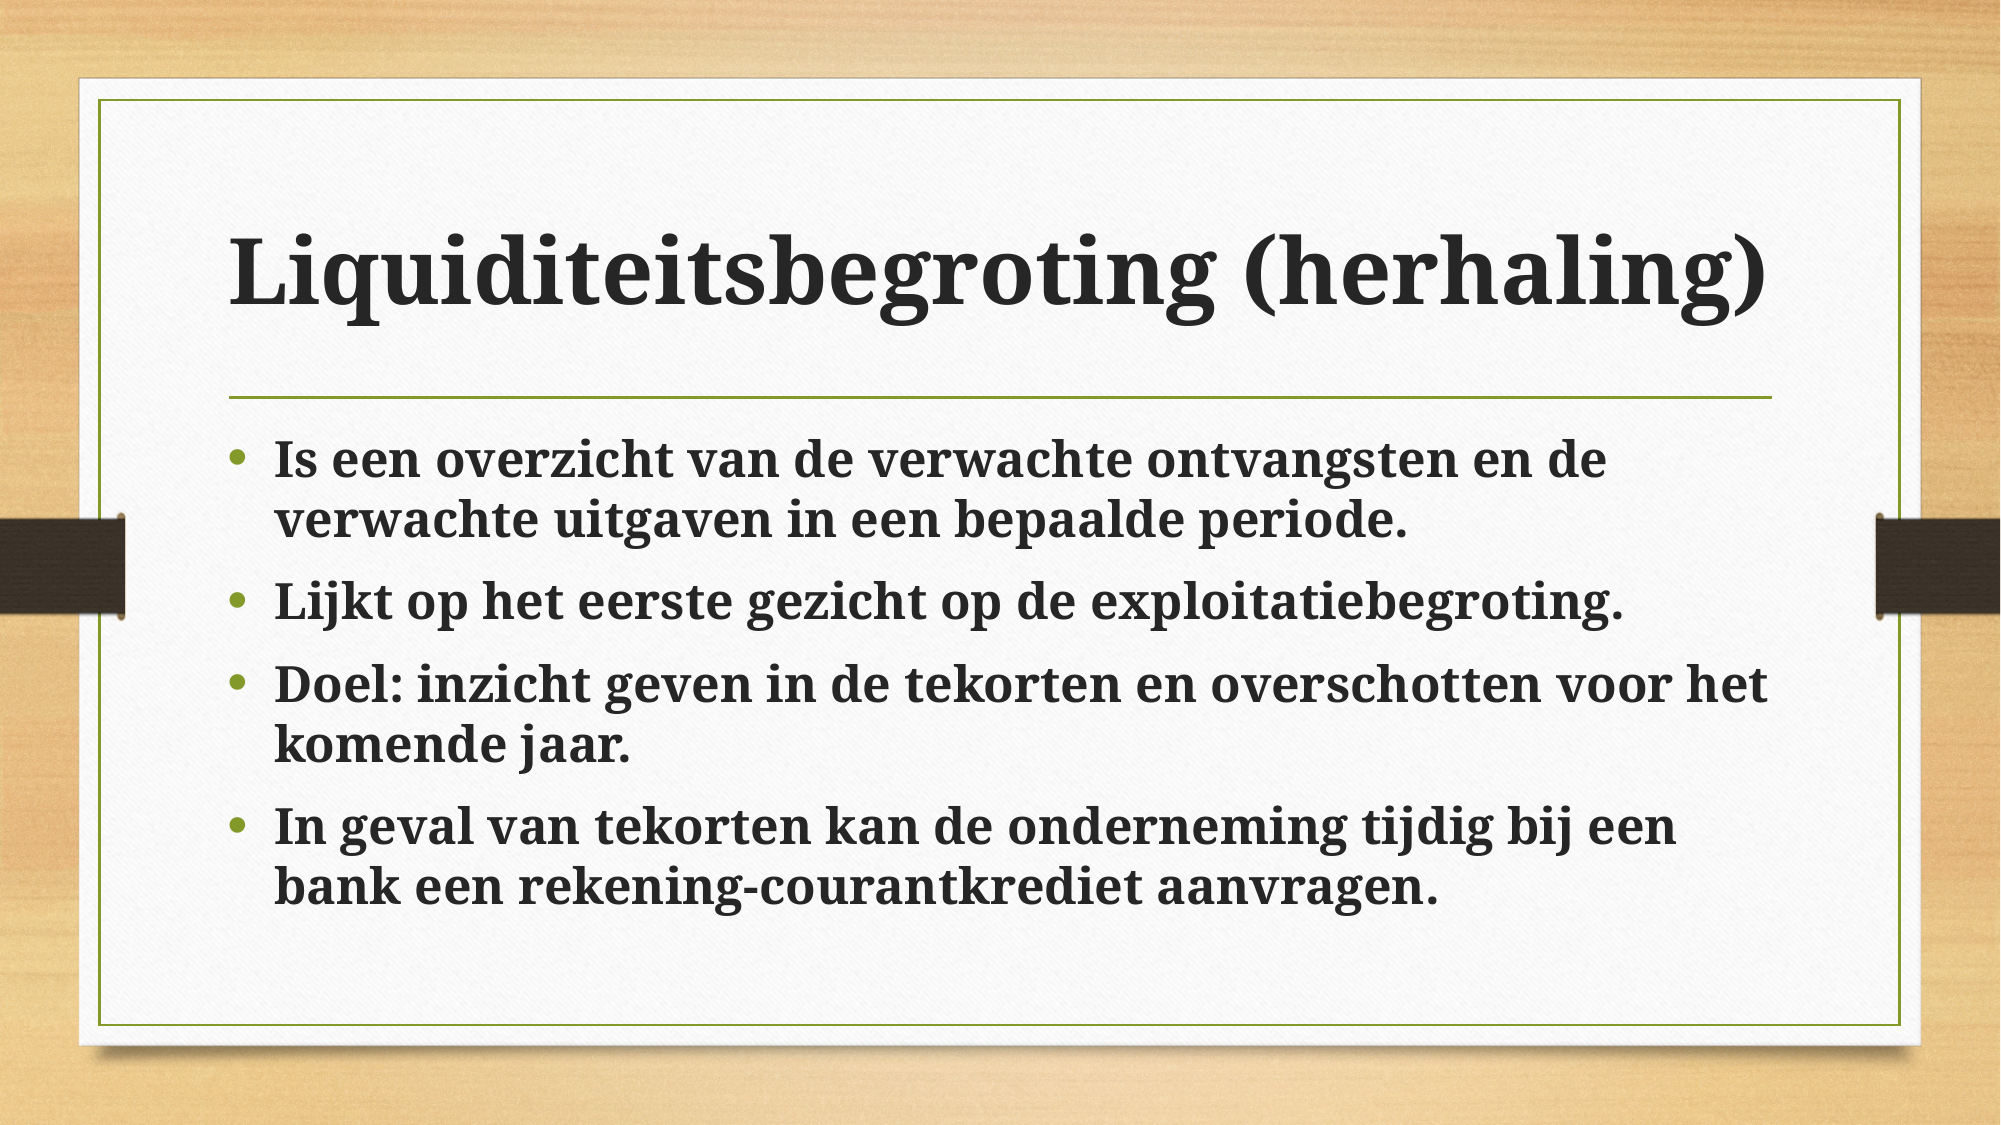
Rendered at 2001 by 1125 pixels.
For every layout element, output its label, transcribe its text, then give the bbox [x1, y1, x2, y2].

picture [0, 0, 2001, 1125]
title Liquiditeitsbegroting (herhaling) [212, 161, 1788, 375]
list Is een overzicht van de verwachte ontvangsten en de verwachte uitgaven in een bepaalde periode. Lijkt op het eerste gezicht op de exploitatiebegroting. Doel: inzicht geven in de tekorten en overschotten voor het komende jaar. In geval van tekorten kan de onderneming tijdig bij een bank een rekening-courantkrediet aanvragen. [212, 419, 1788, 964]
